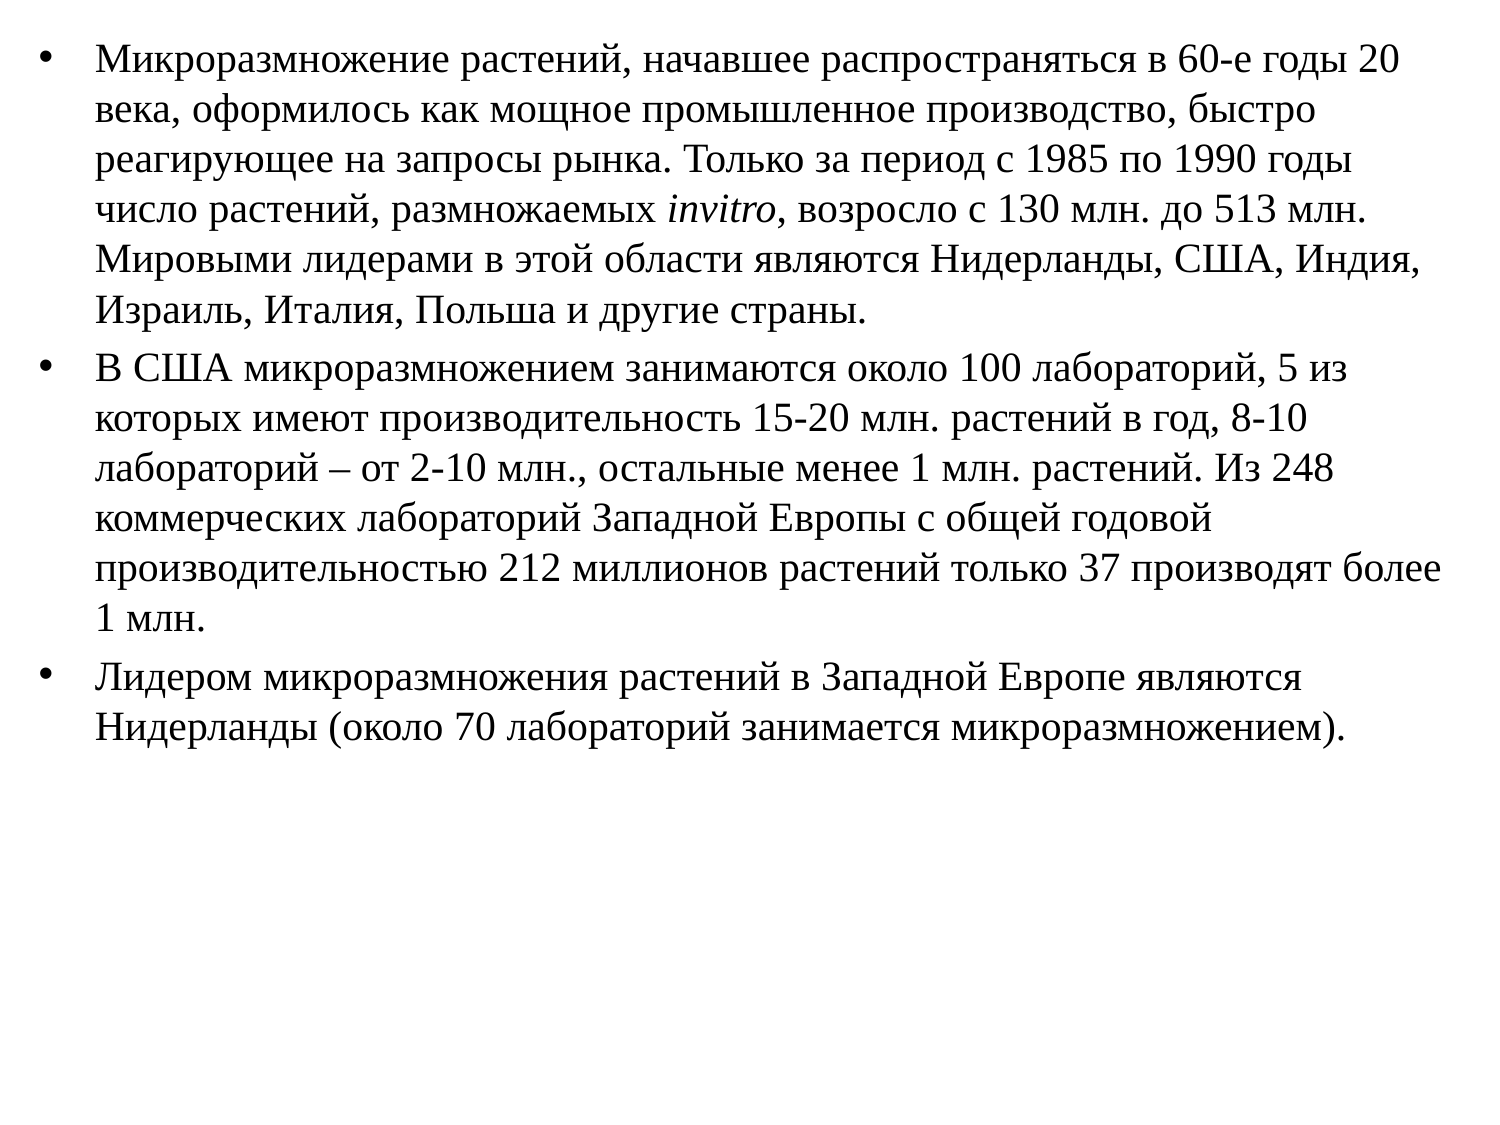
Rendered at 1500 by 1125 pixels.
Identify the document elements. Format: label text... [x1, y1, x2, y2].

list Микроразмножение растений, начавшее распространяться в 60-е годы 20 века, оформилось как мощное промышленное производство, быстро реагирующее на запросы рынка. Только за период с 1985 по 1990 годы число растений, размножаемых invitro, возросло с 130 млн. до 513 млн. Мировыми лидерами в этой области являются Нидерланды, США, Индия, Израиль, Италия, Польша и другие страны. В США микроразмножением занимаются около 100 лабораторий, 5 из которых имеют производительность 15-20 млн. растений в год, 8-10 лабораторий – от 2-10 млн., остальные менее 1 млн. растений. Из 248 коммерческих лабораторий Западной Европы с общей годовой производительностью 212 миллионов растений только 37 производят более 1 млн. Лидером микроразмножения растений в Западной Европе являются Нидерланды (около 70 лабораторий занимается микроразмножением). [23, 23, 1477, 1090]
